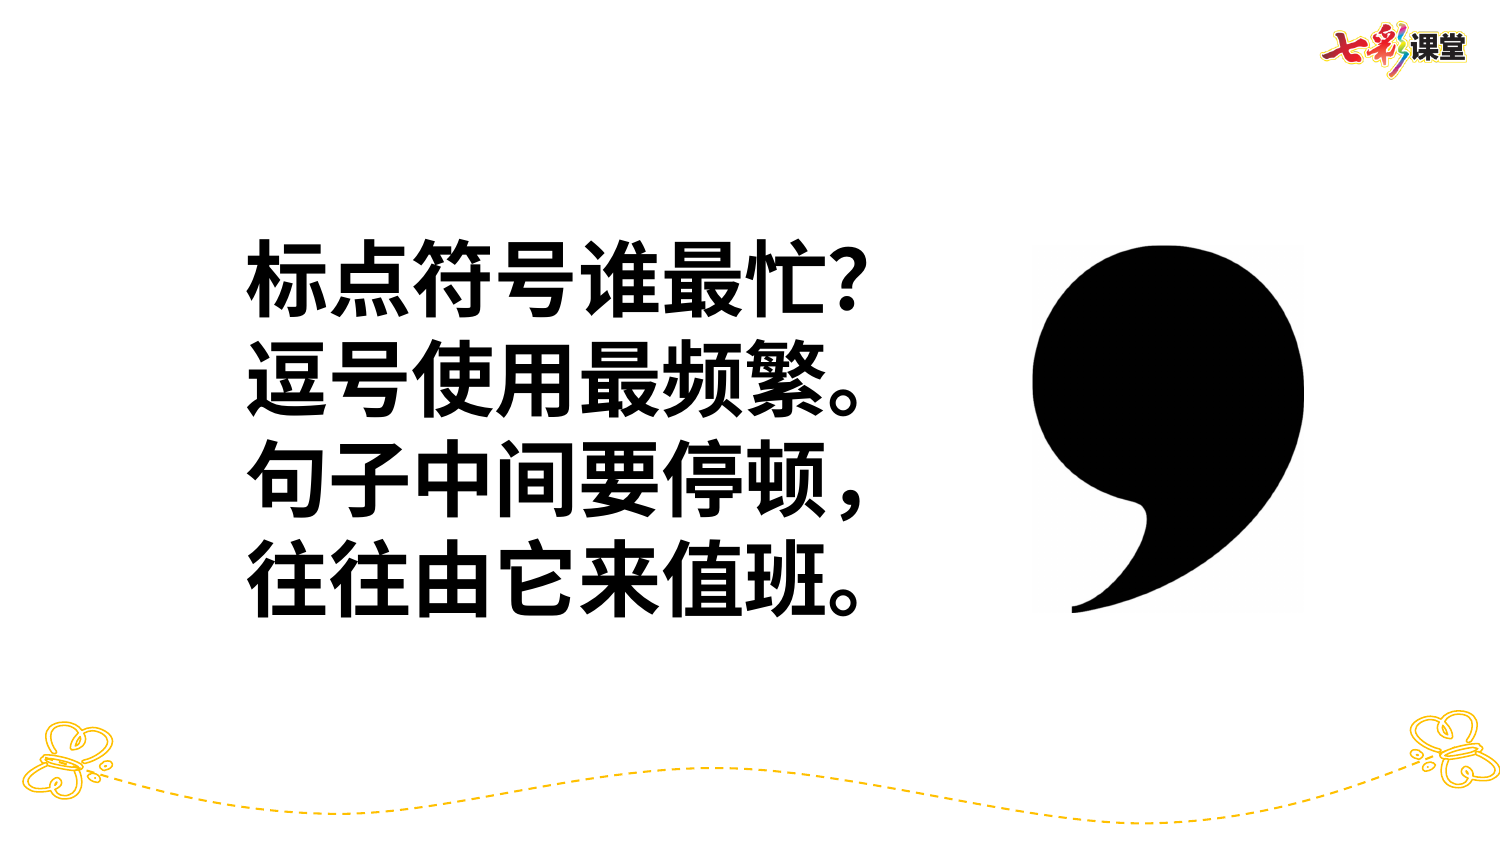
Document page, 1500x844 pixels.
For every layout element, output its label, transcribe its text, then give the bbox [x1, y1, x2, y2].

picture [1318, 20, 1469, 80]
text_box 标点符号谁最忙？ 逗号使用最频繁。 句子中间要停顿， 往往由它来值班。 [234, 221, 1085, 633]
picture [1032, 244, 1304, 613]
